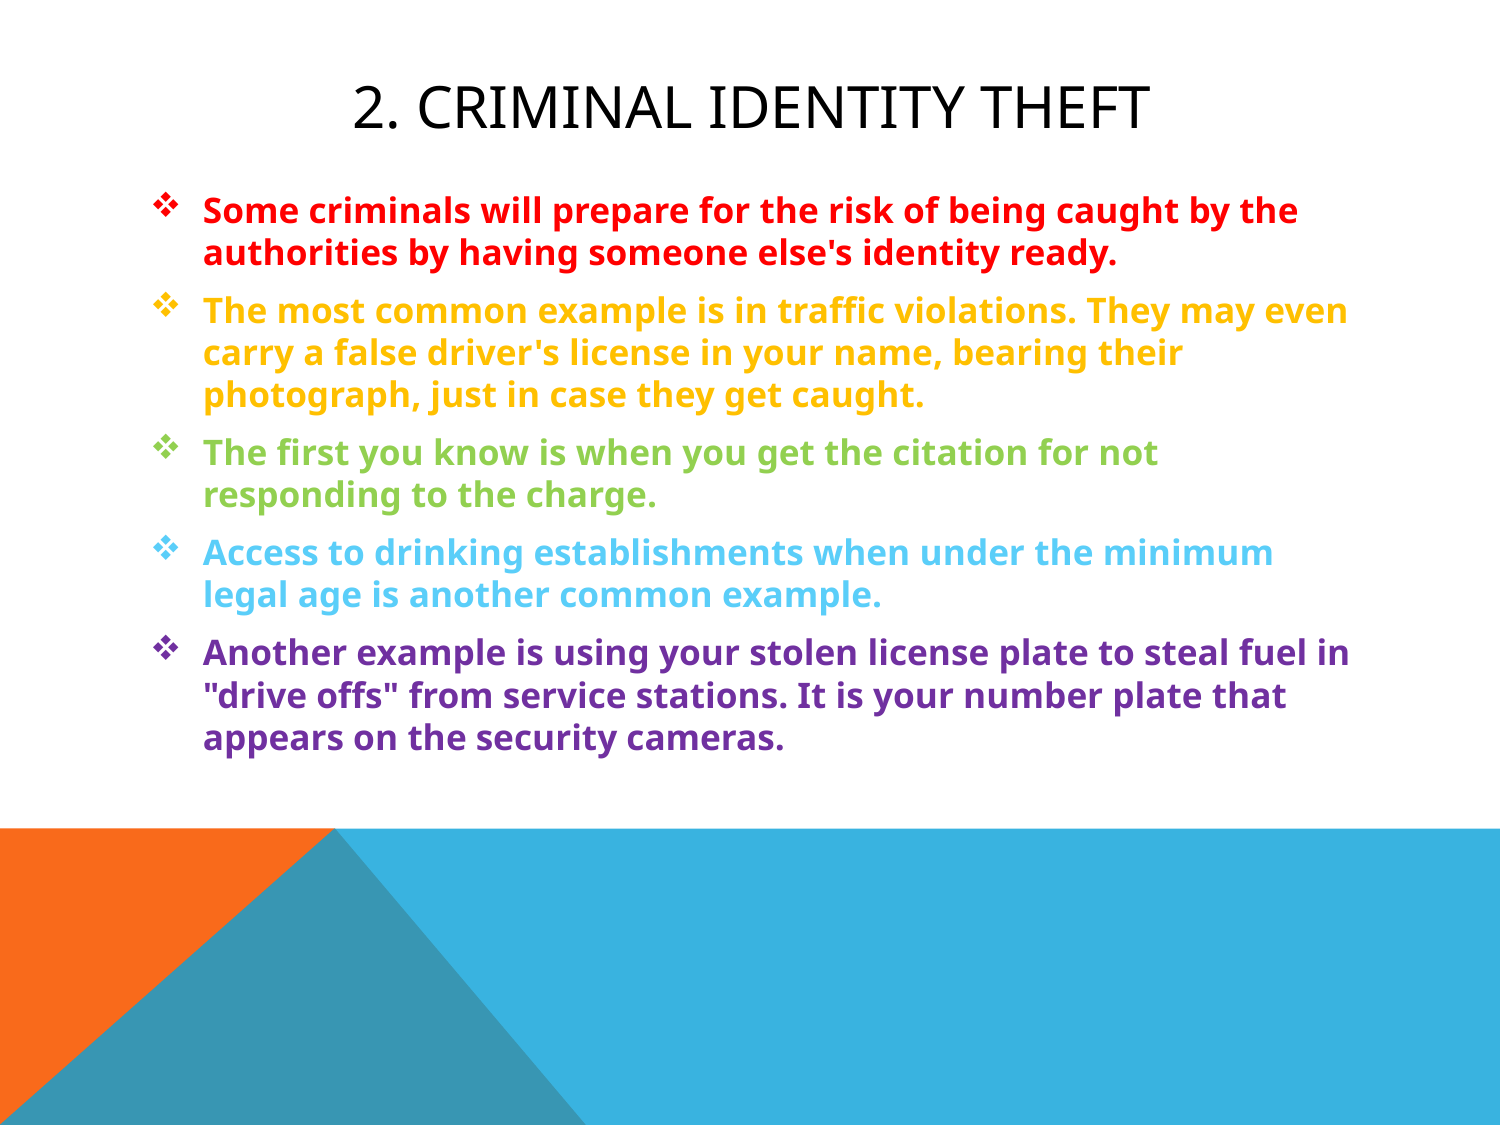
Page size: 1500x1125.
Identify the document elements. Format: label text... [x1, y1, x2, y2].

list Some criminals will prepare for the risk of being caught by the authorities by having someone else's identity ready. The most common example is in traffic violations. They may even carry a false driver's license in your name, bearing their photograph, just in case they get caught. The first you know is when you get the citation for not responding to the charge. Access to drinking establishments when under the minimum legal age is another common example. Another example is using your stolen license plate to steal fuel in "drive offs" from service stations. It is your number plate that appears on the security cameras. [135, 180, 1369, 768]
title 2. Criminal identity theft [135, 60, 1369, 150]
